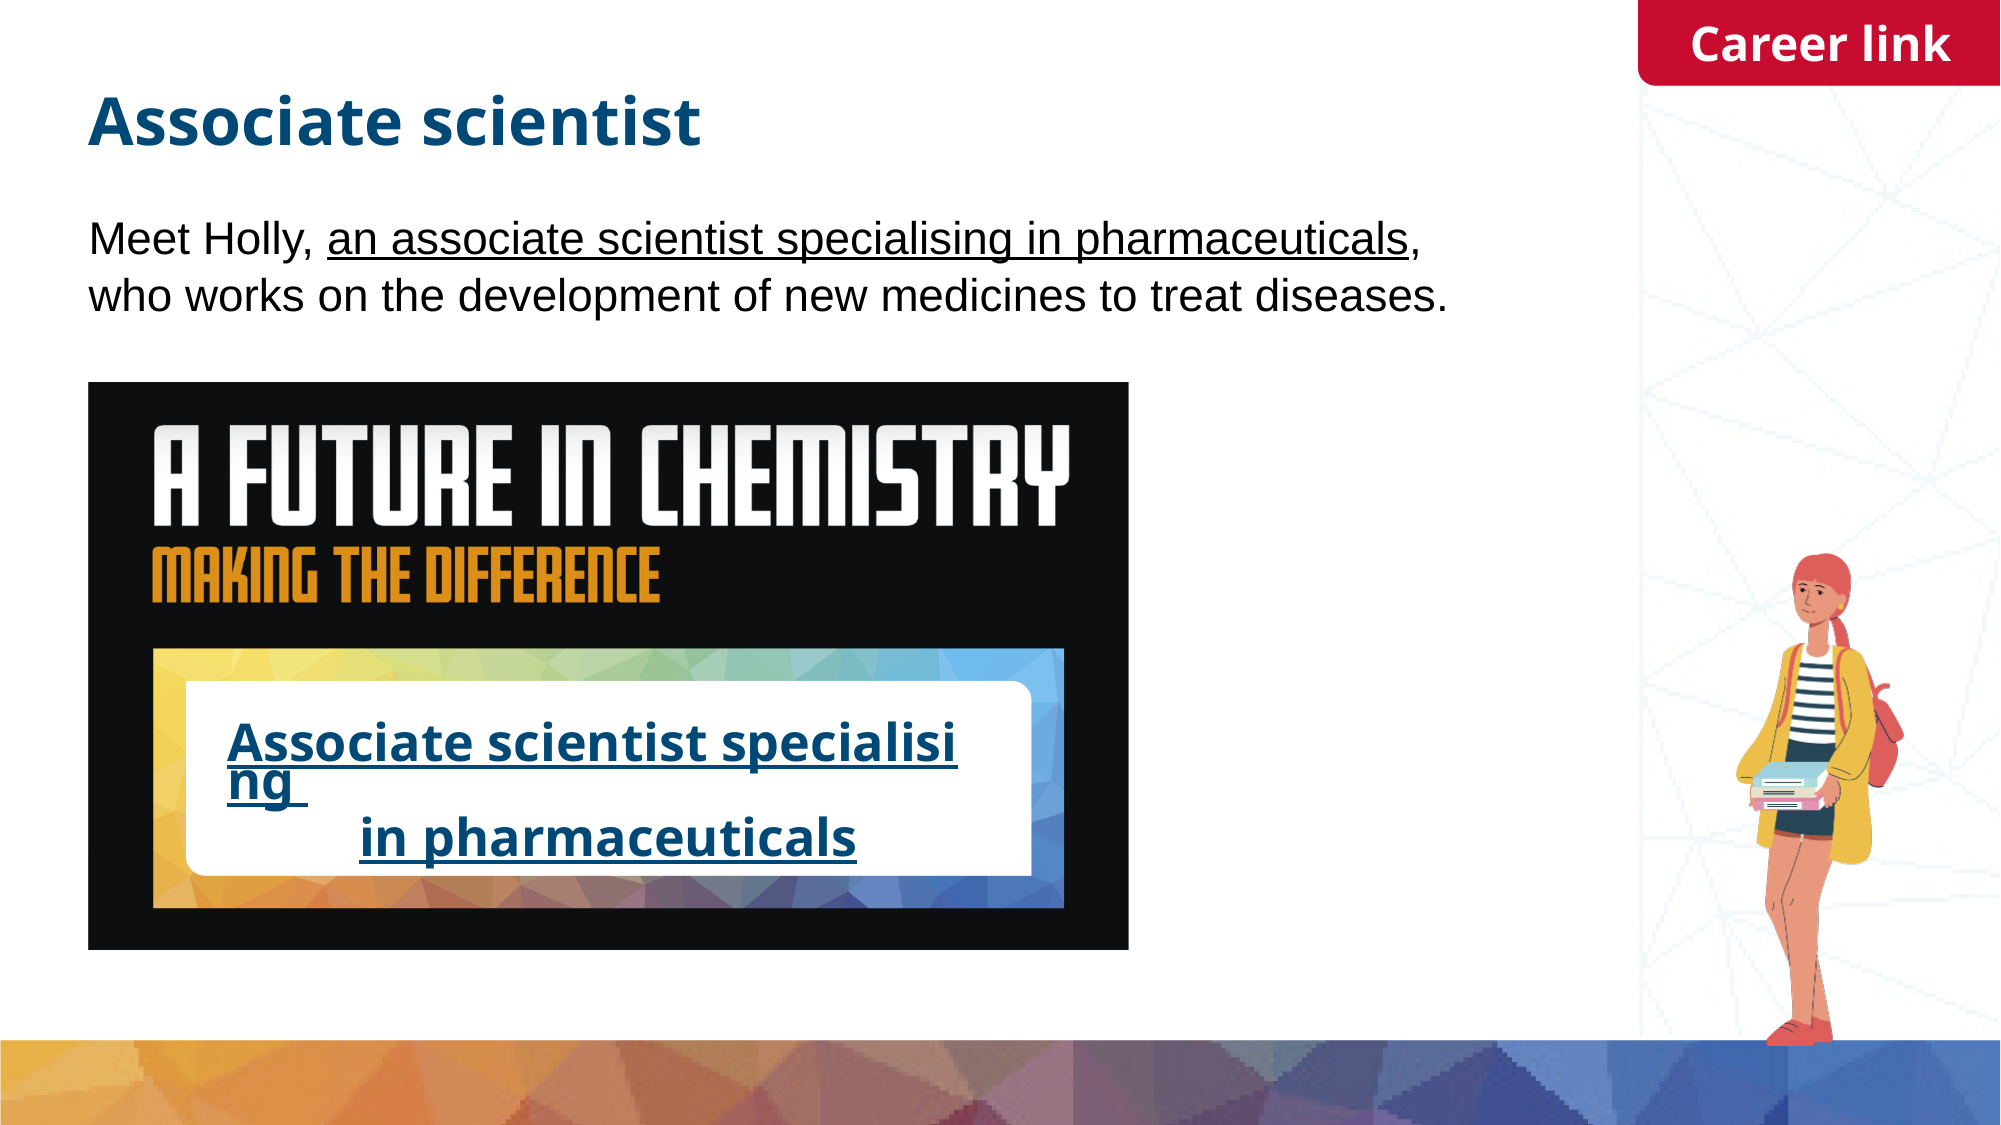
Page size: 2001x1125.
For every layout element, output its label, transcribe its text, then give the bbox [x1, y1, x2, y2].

picture [0, 0, 2001, 1125]
picture [88, 382, 1129, 950]
title Associate scientist [88, 88, 1565, 161]
list Meet Holly, an associate scientist specialising in pharmaceuticals, who works on the development of new medicines to treat diseases. [88, 206, 1502, 369]
